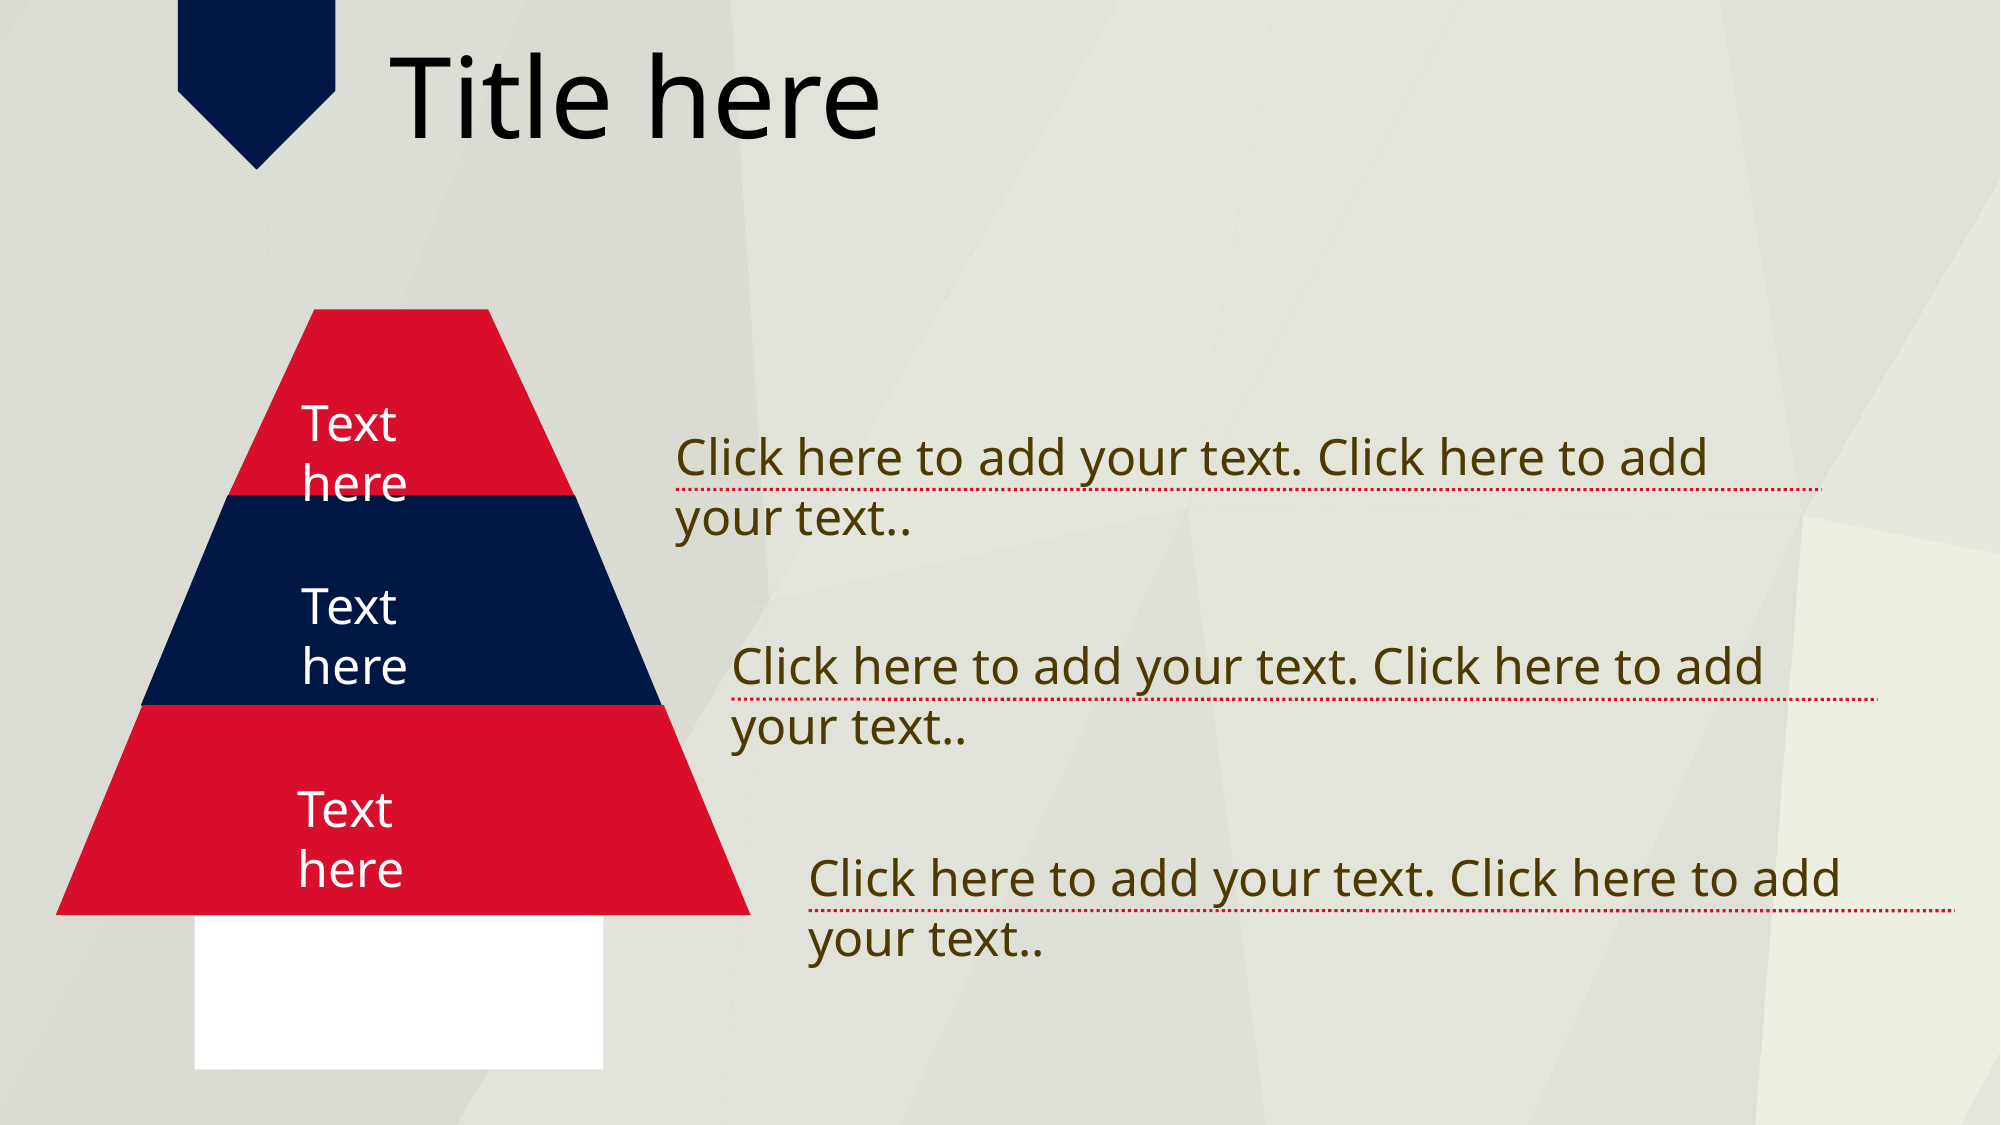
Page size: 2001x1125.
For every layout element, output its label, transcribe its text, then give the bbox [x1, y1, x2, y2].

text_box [793, 839, 1955, 915]
text_box Title here [374, 18, 924, 168]
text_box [55, 309, 751, 1070]
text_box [716, 627, 1878, 704]
text_box [176, 0, 337, 172]
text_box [751, 417, 1822, 494]
picture [0, 0, 2001, 1125]
